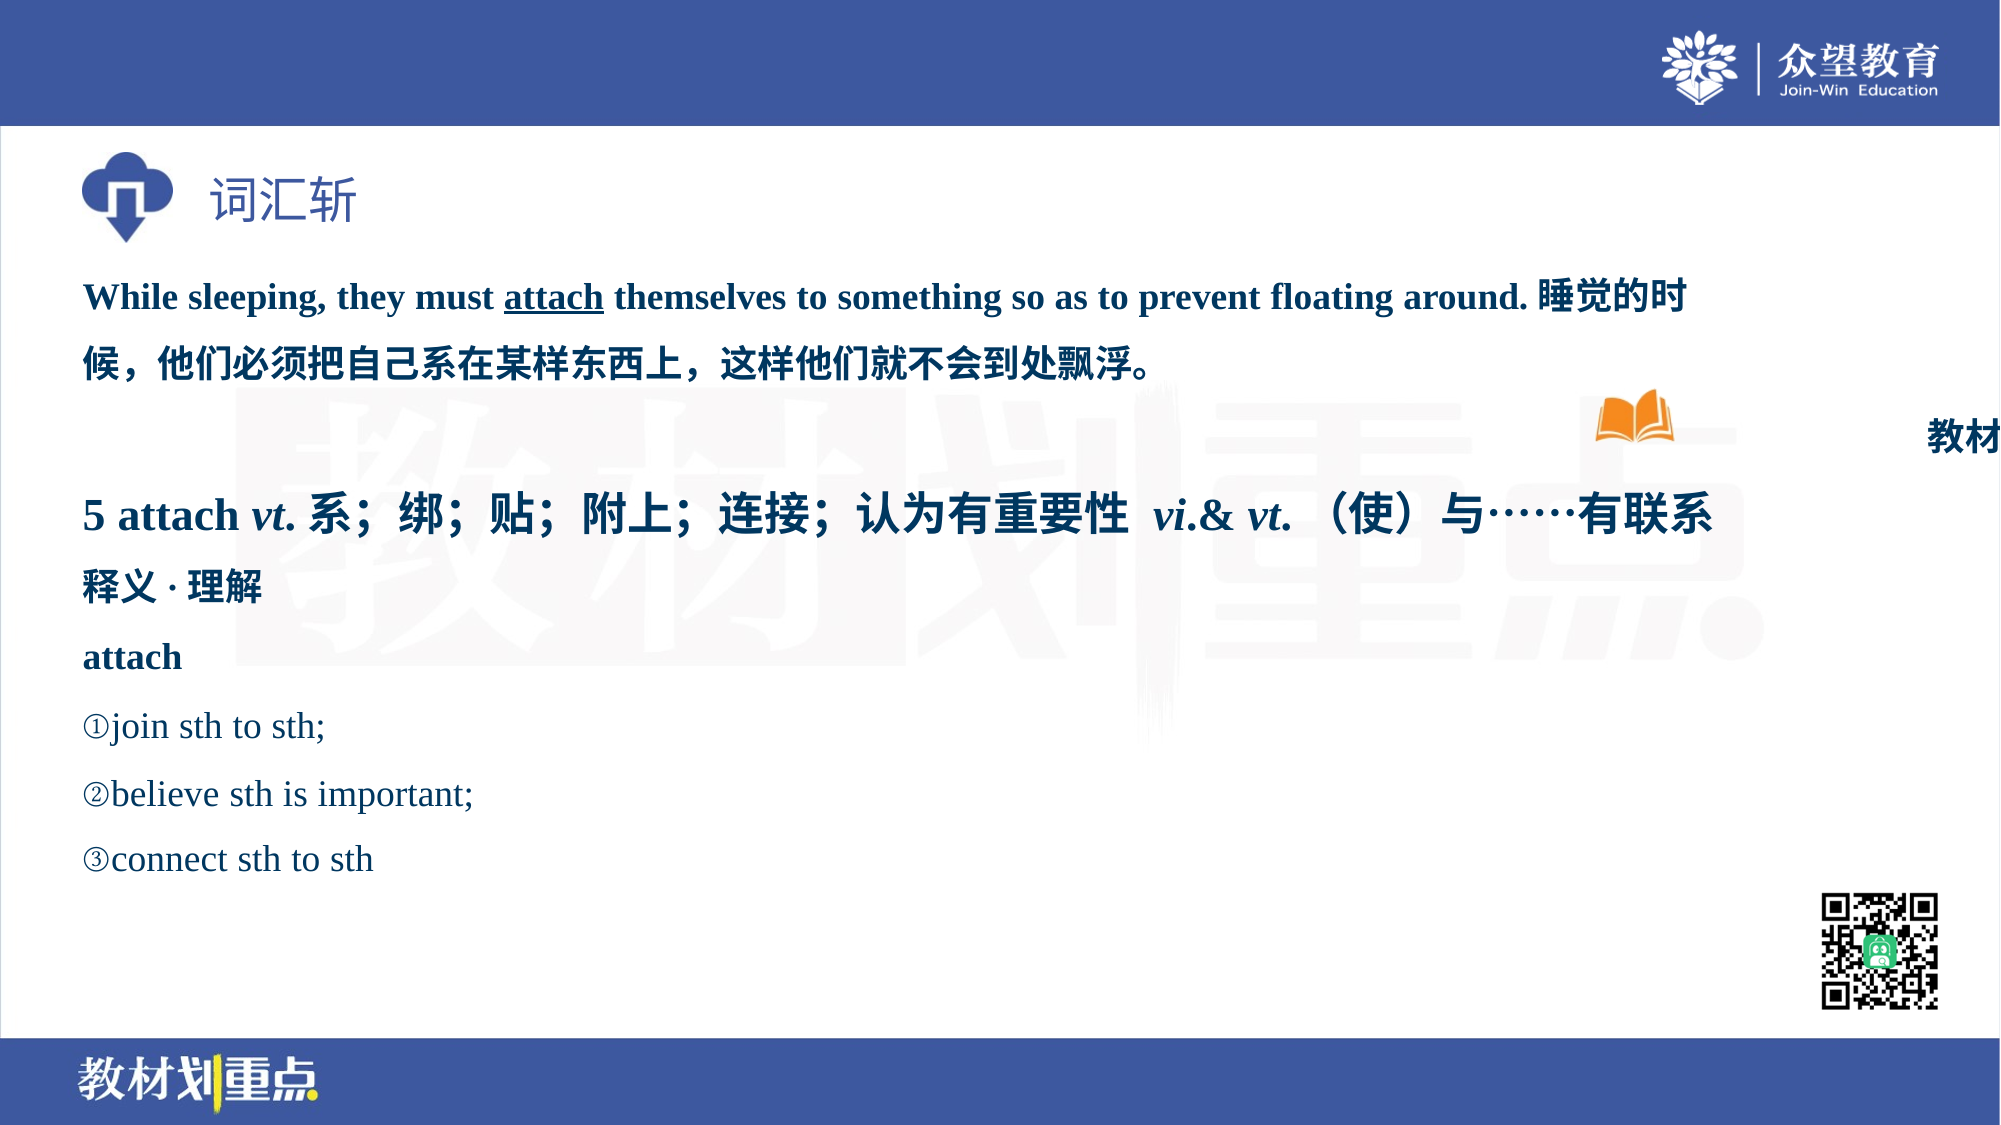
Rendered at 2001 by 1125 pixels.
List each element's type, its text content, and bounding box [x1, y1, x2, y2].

picture [0, 0, 2000, 1125]
text_box While sleeping, they must attach themselves to something so as to prevent floating around.睡觉的时 候，他们必须把自己系在某样东西上，这样他们就不会到处飘浮。 教材P46 [82, 248, 1817, 451]
text_box 释义·理解 attach ①join sth to sth; ②believe sth is important; ③connect sth to sth [82, 539, 1817, 872]
text_box 5 attach vt.系；绑；贴；附上；连接；认为有重要性 vi.& vt.（使）与……有联系 [82, 457, 1817, 539]
